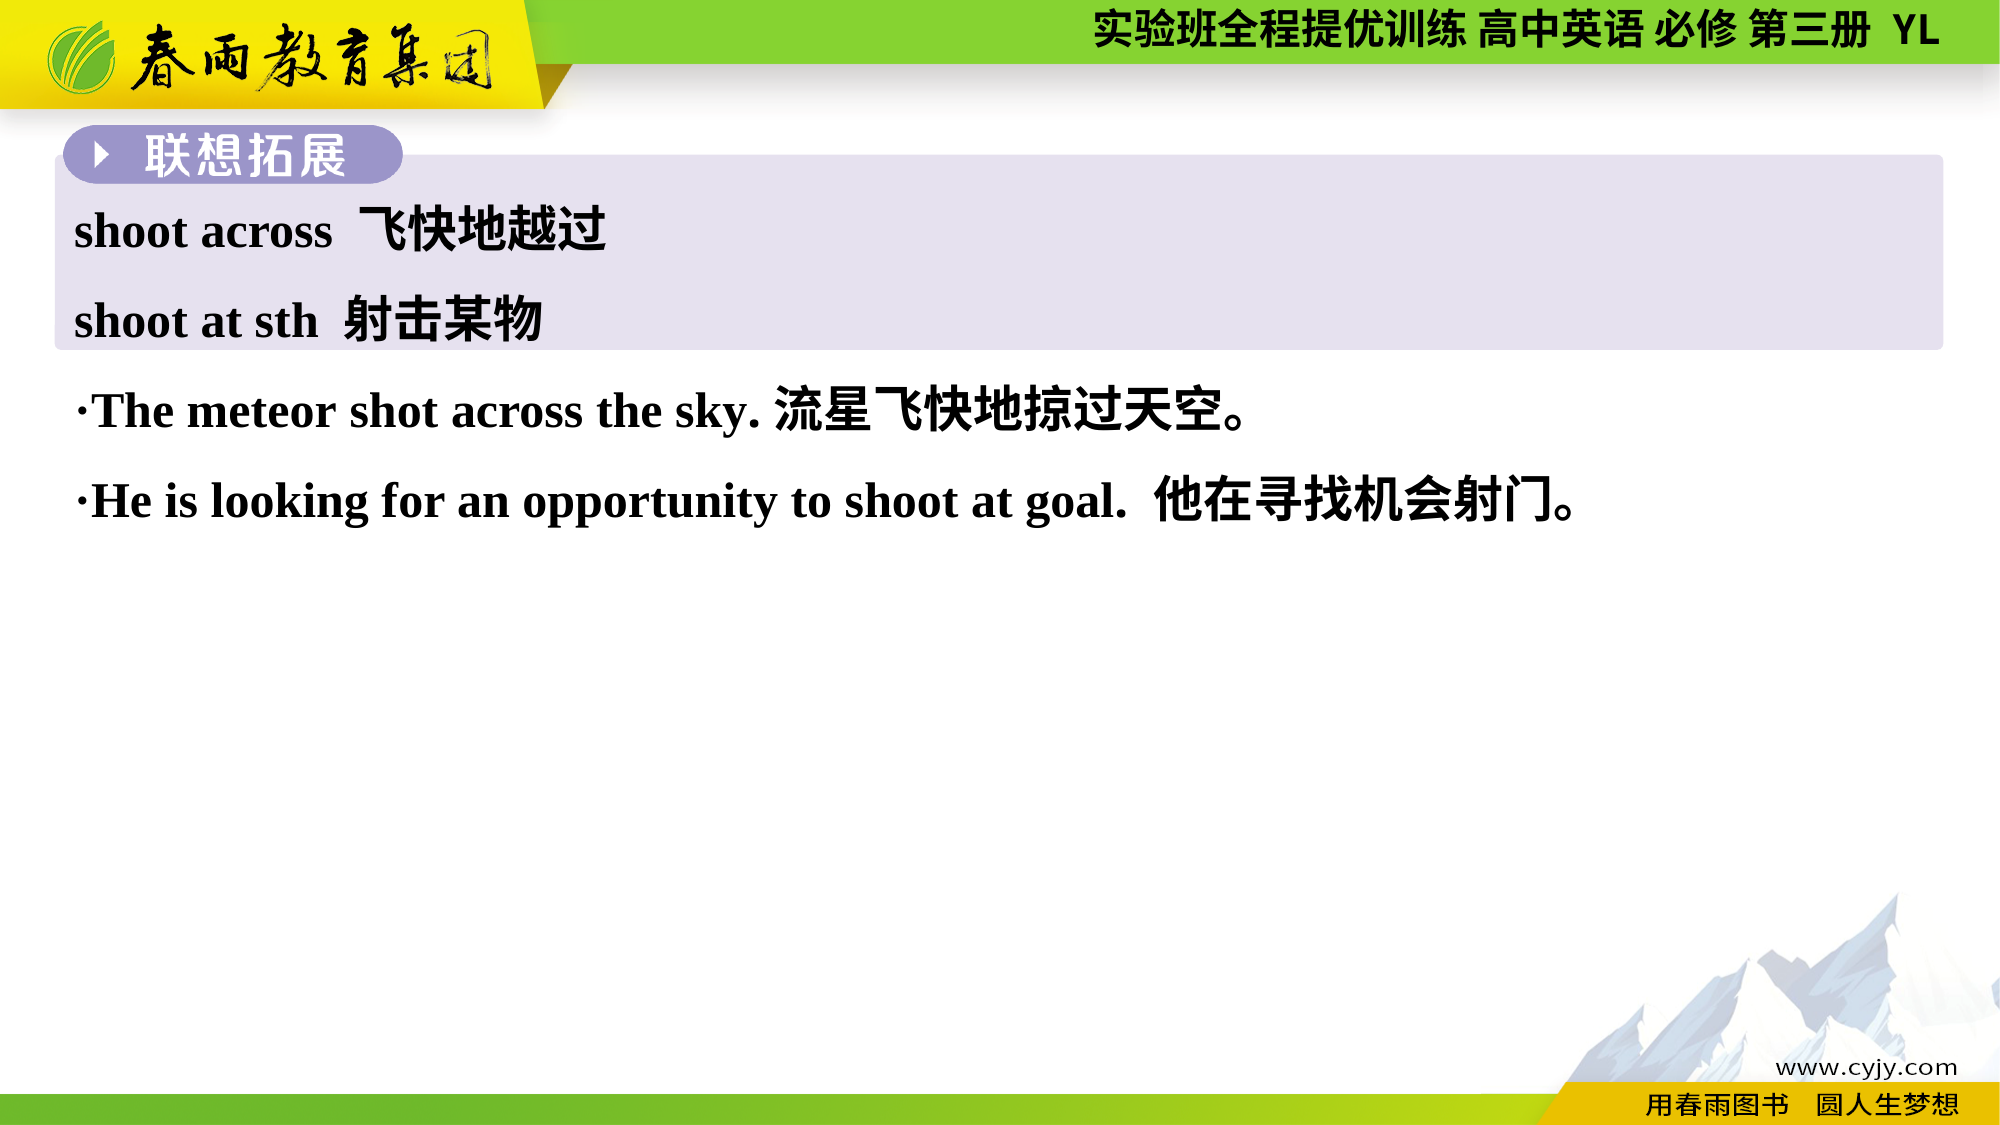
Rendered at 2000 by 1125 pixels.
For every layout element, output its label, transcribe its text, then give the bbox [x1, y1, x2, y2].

text_box [54, 156, 59, 350]
picture [0, 0, 2000, 1125]
list shoot across 飞快地越过 shoot at sth 射击某物 ·The meteor shot across the sky.流星飞快地掠过天空。 ·He is looking for an opportunity to shoot at goal. 他在寻找机会射门。 [59, 159, 1944, 528]
text_box [408, 154, 1943, 159]
